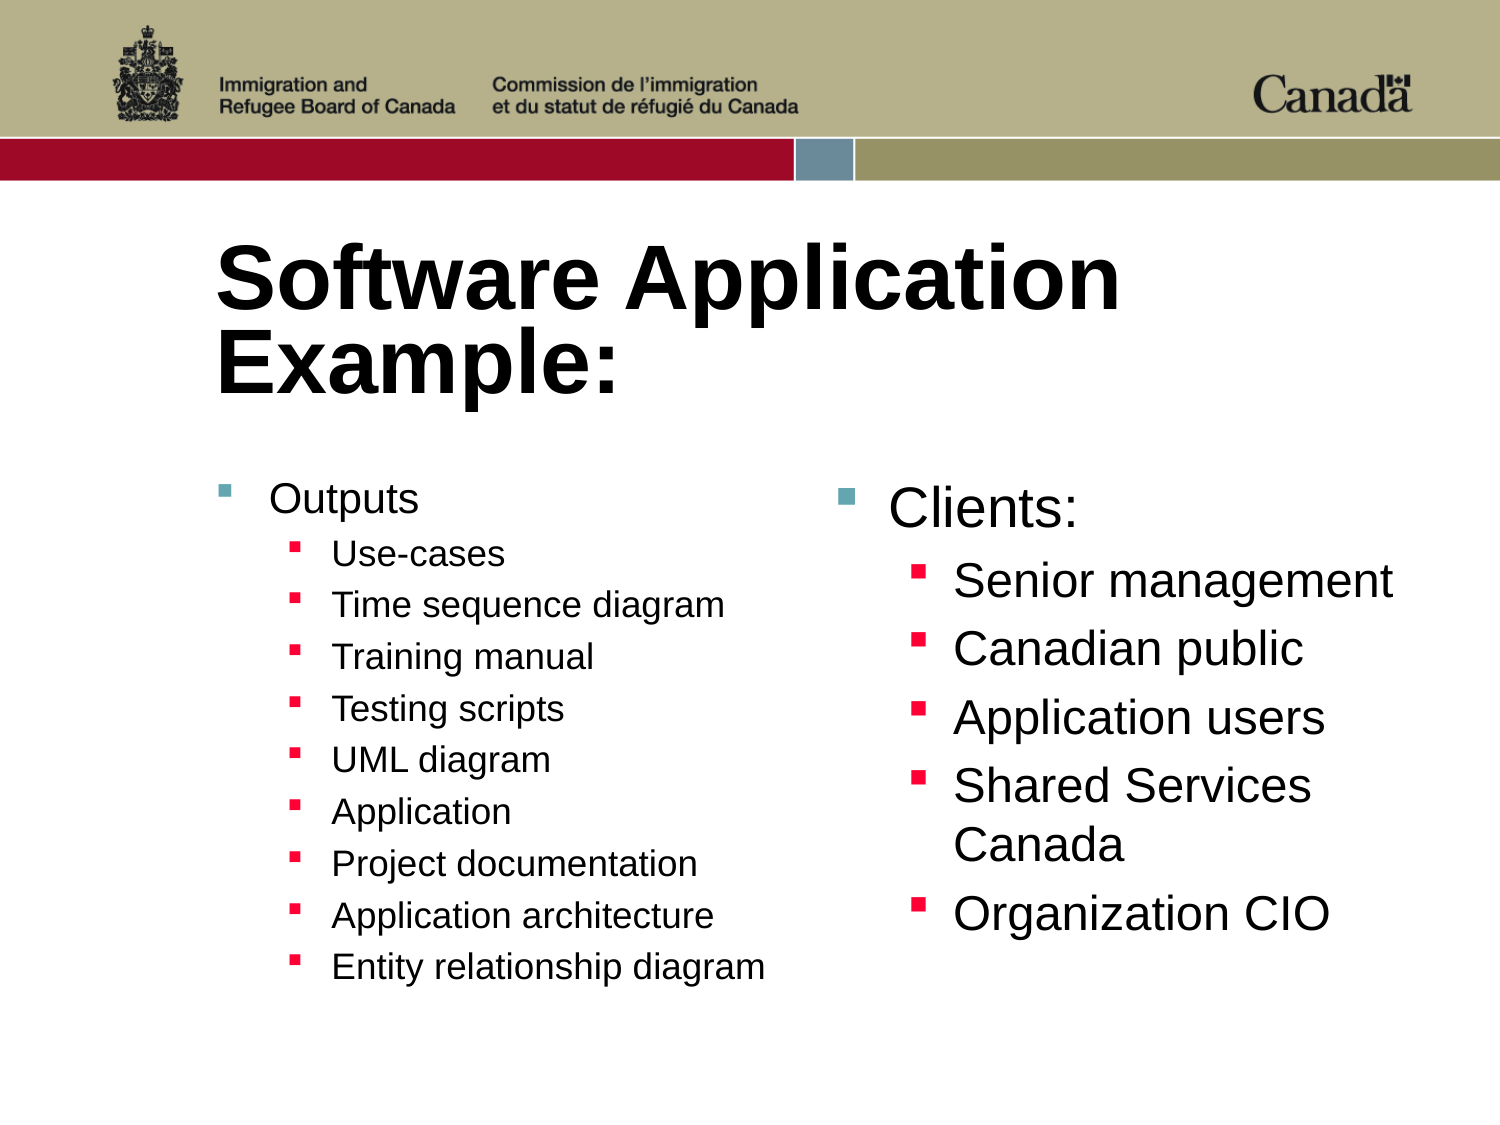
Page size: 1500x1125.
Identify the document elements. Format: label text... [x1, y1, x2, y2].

picture [0, 0, 1500, 1125]
title Software Application Example: [200, 237, 1413, 425]
list Clients: Senior management Canadian public Application users Shared Services Canada Organization CIO [818, 462, 1413, 1000]
list Outputs Use-cases Time sequence diagram Training manual Testing scripts UML diagram Application Project documentation Application architecture Entity relationship diagram [200, 462, 794, 1000]
